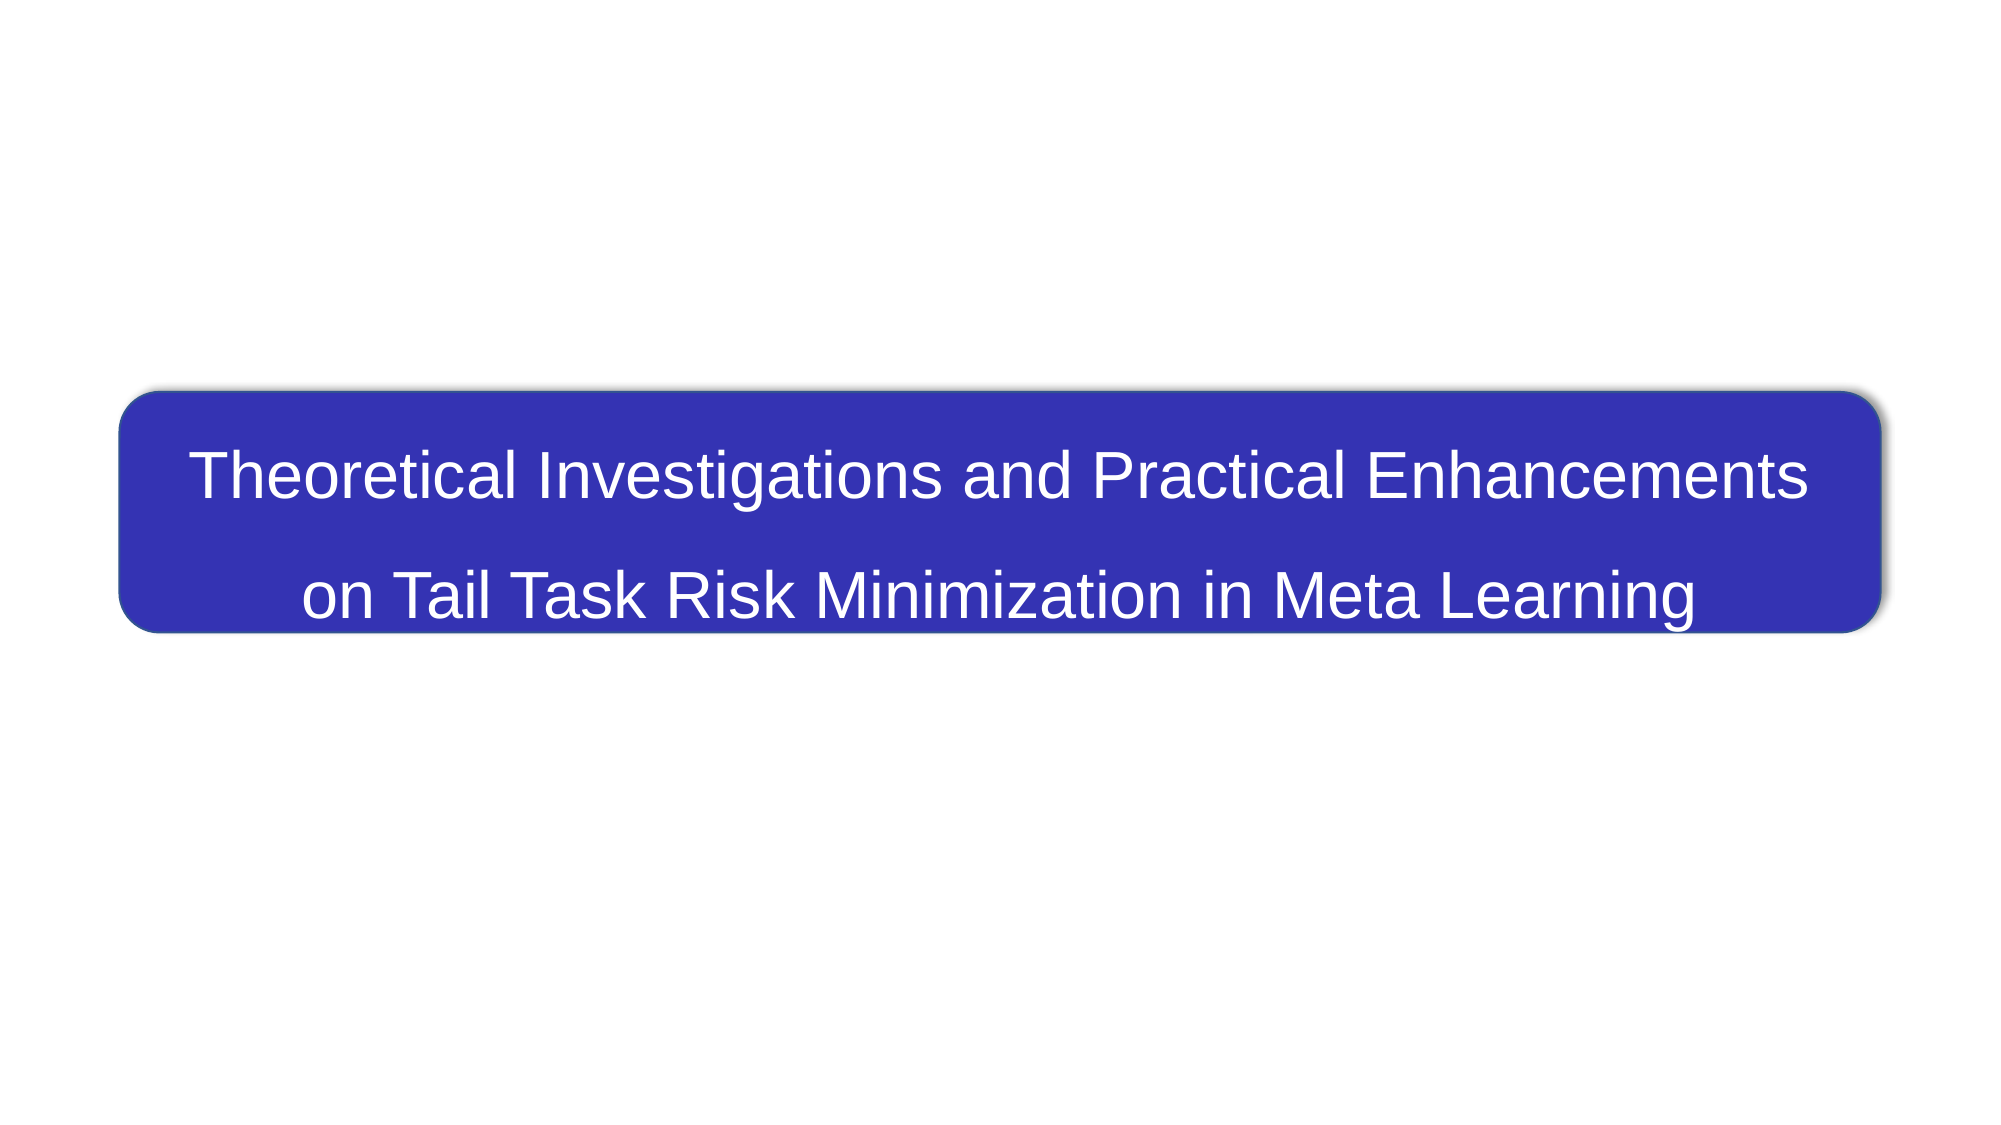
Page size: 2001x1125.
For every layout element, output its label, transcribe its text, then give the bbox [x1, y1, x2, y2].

text_box Theoretical Investigations and Practical Enhancements on Tail Task Risk Minimization in Meta Learning [118, 390, 1882, 634]
